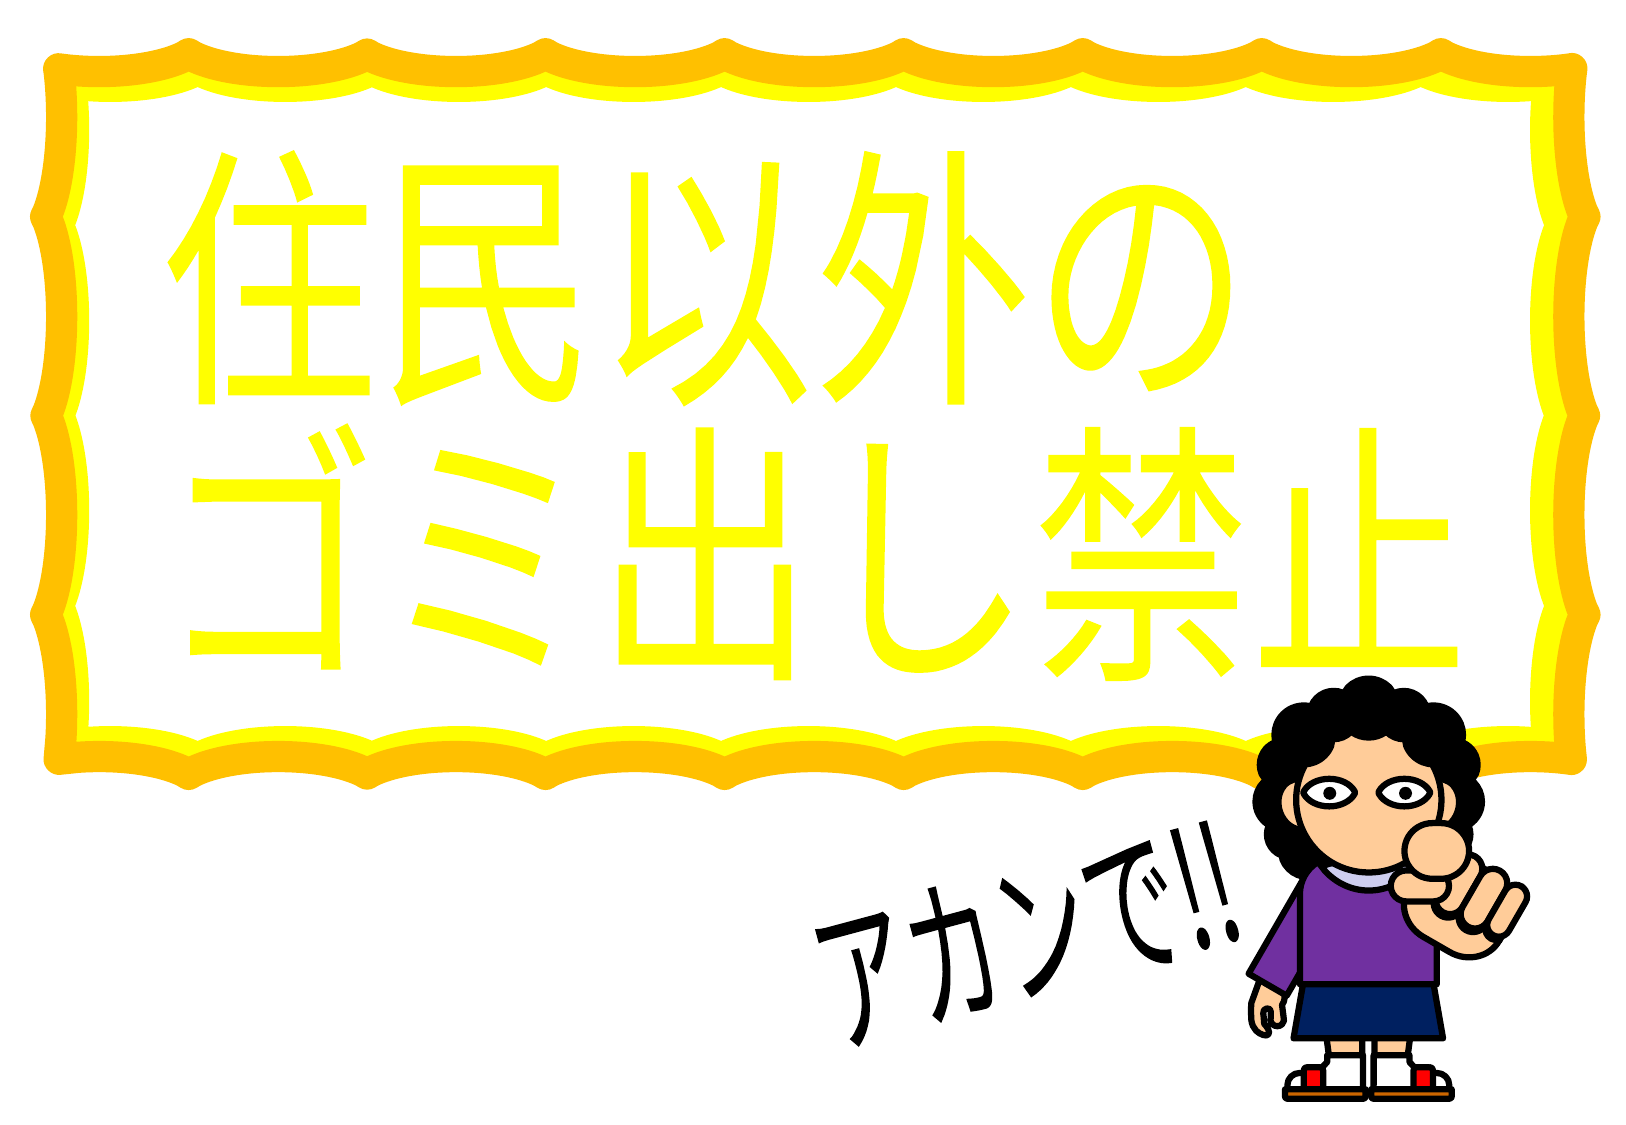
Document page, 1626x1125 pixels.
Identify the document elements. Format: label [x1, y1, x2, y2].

text_box [45, 53, 1586, 775]
text_box [1242, 678, 1522, 1099]
